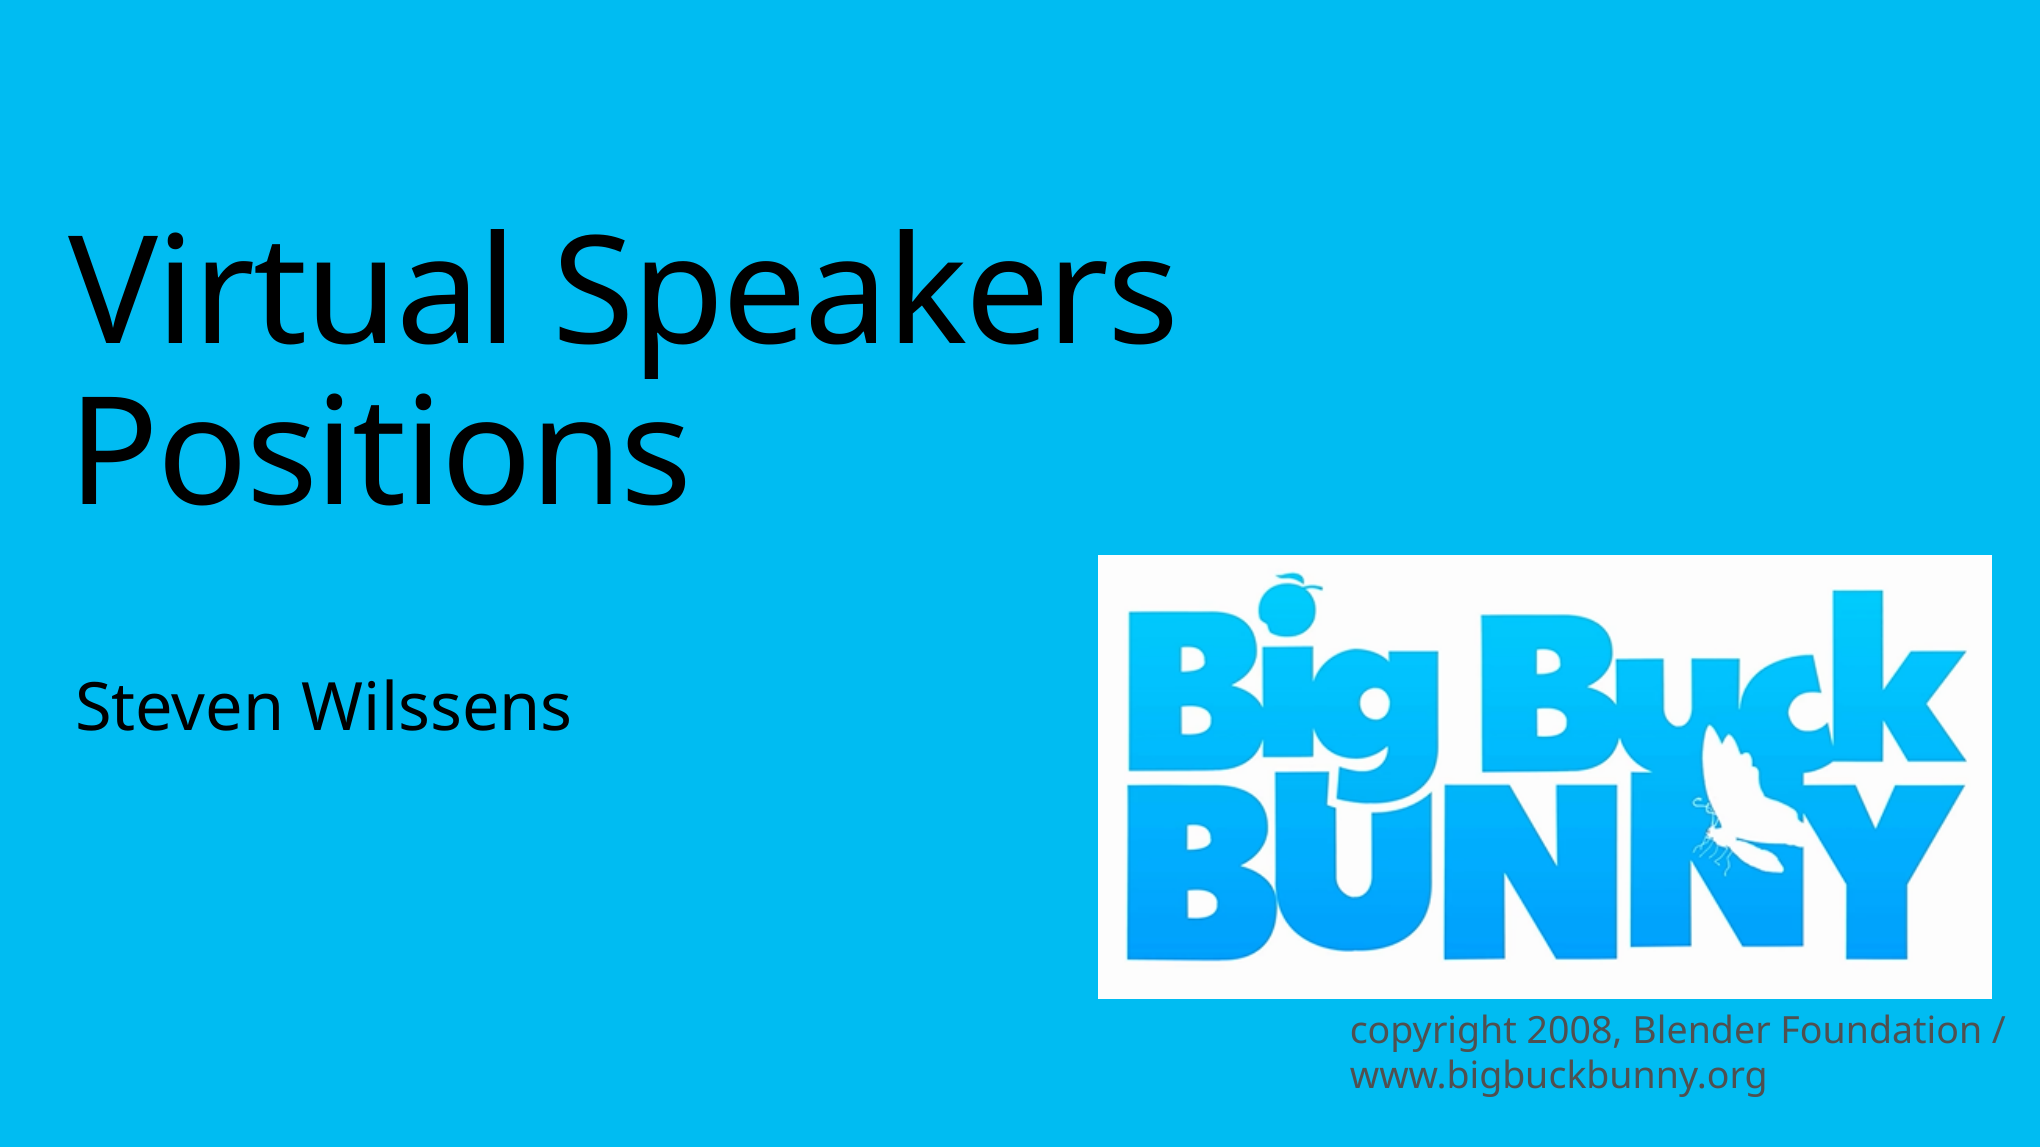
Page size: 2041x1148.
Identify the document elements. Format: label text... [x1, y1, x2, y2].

list Steven Wilssens [45, 648, 1097, 770]
picture [1099, 556, 1991, 998]
title Virtual Speakers Positions [45, 198, 1846, 556]
text_box copyright 2008, Blender Foundation / www.bigbuckbunny.org [1335, 998, 2041, 1103]
